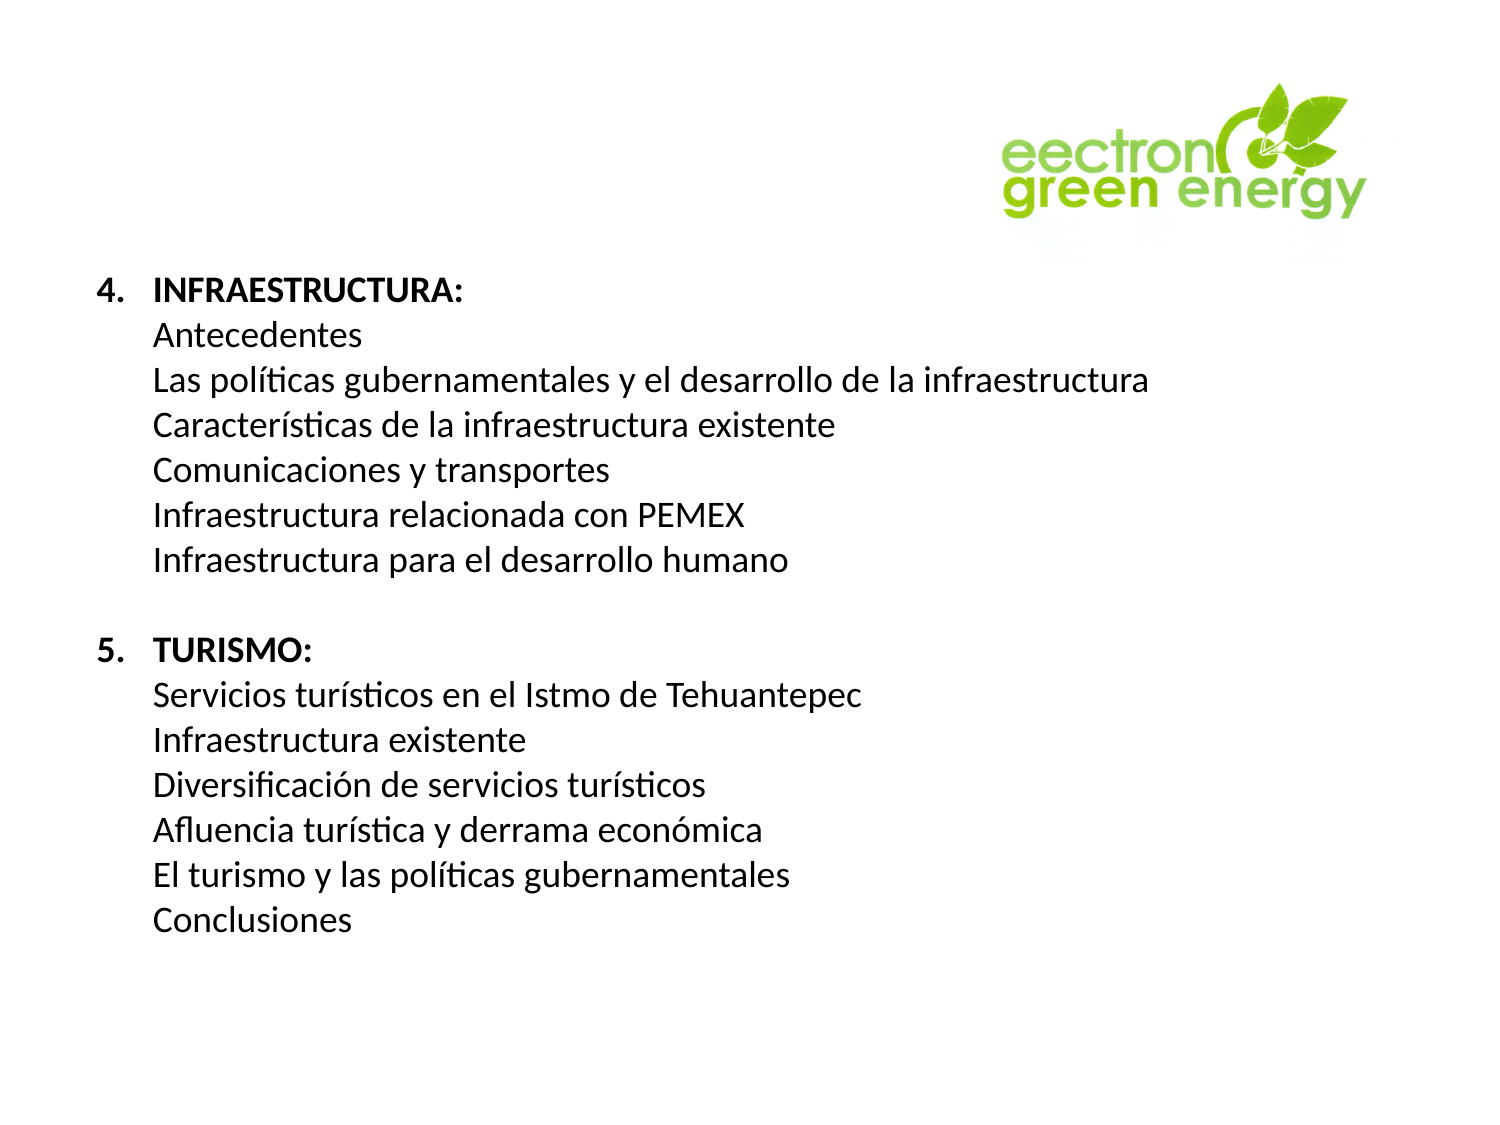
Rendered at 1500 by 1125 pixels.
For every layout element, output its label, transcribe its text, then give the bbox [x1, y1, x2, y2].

text_box 4. INFRAESTRUCTURA: Antecedentes Las políticas gubernamentales y el desarrollo de la infraestructura Características de la infraestructura existente Comunicaciones y transportes Infraestructura relacionada con PEMEX Infraestructura para el desarrollo humano 5. TURISMO: Servicios turísticos en el Istmo de Tehuantepec Infraestructura existente Diversificación de servicios turísticos Afluencia turística y derrama económica El turismo y las políticas gubernamentales Conclusiones [81, 257, 1430, 948]
picture [972, 58, 1395, 264]
